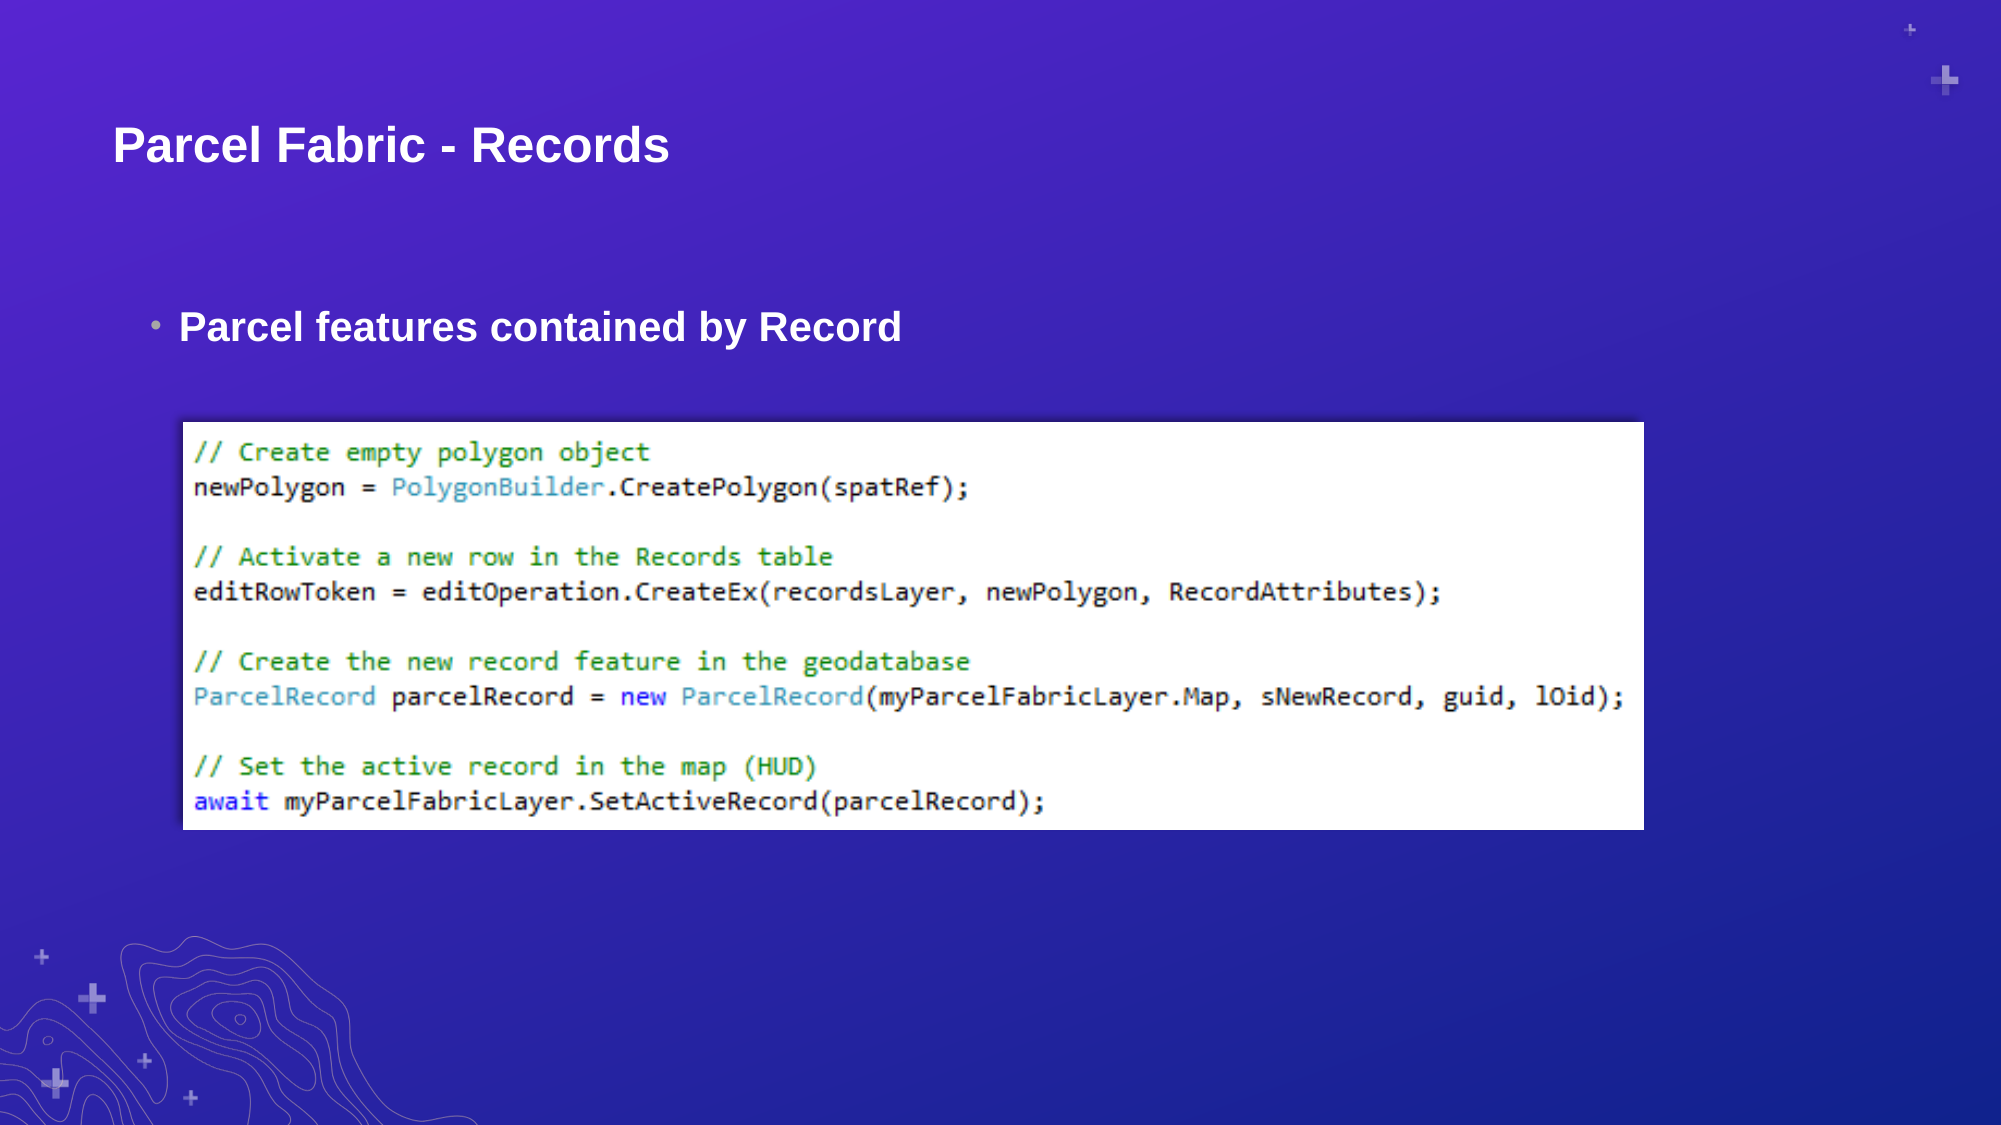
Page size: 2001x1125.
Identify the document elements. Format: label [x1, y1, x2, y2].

picture [183, 422, 1644, 830]
text_box [0, 0, 2000, 1125]
